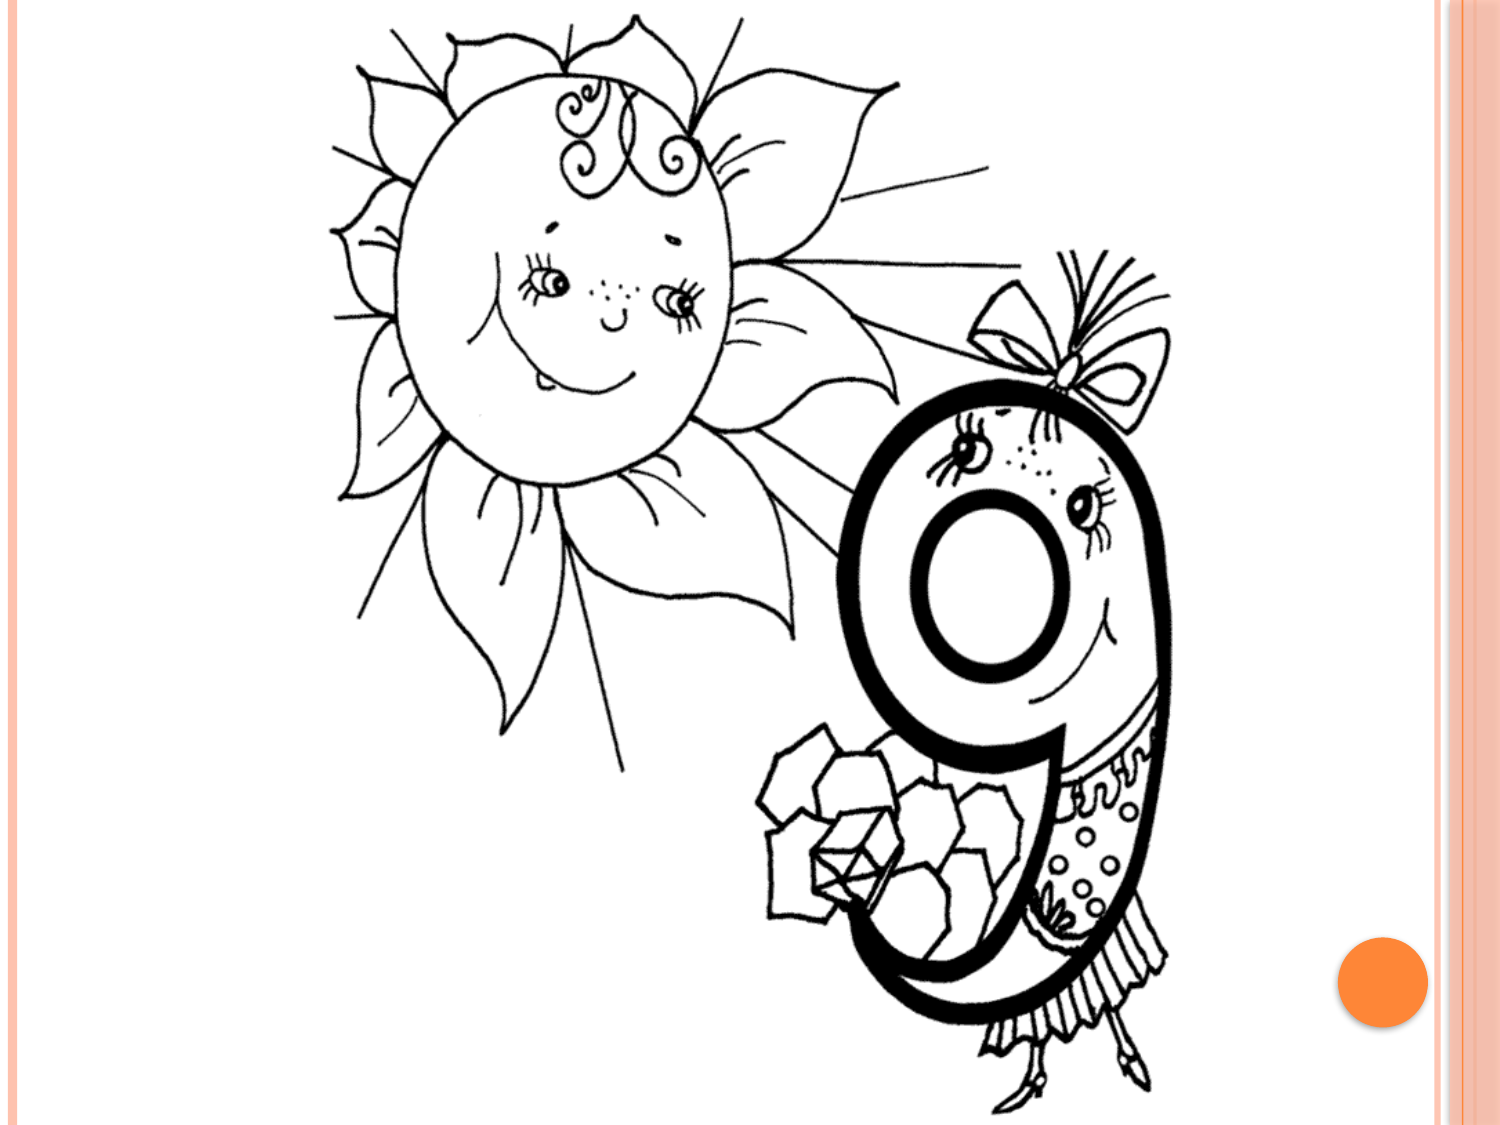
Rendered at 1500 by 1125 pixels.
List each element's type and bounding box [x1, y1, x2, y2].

picture [301, 0, 1199, 1125]
